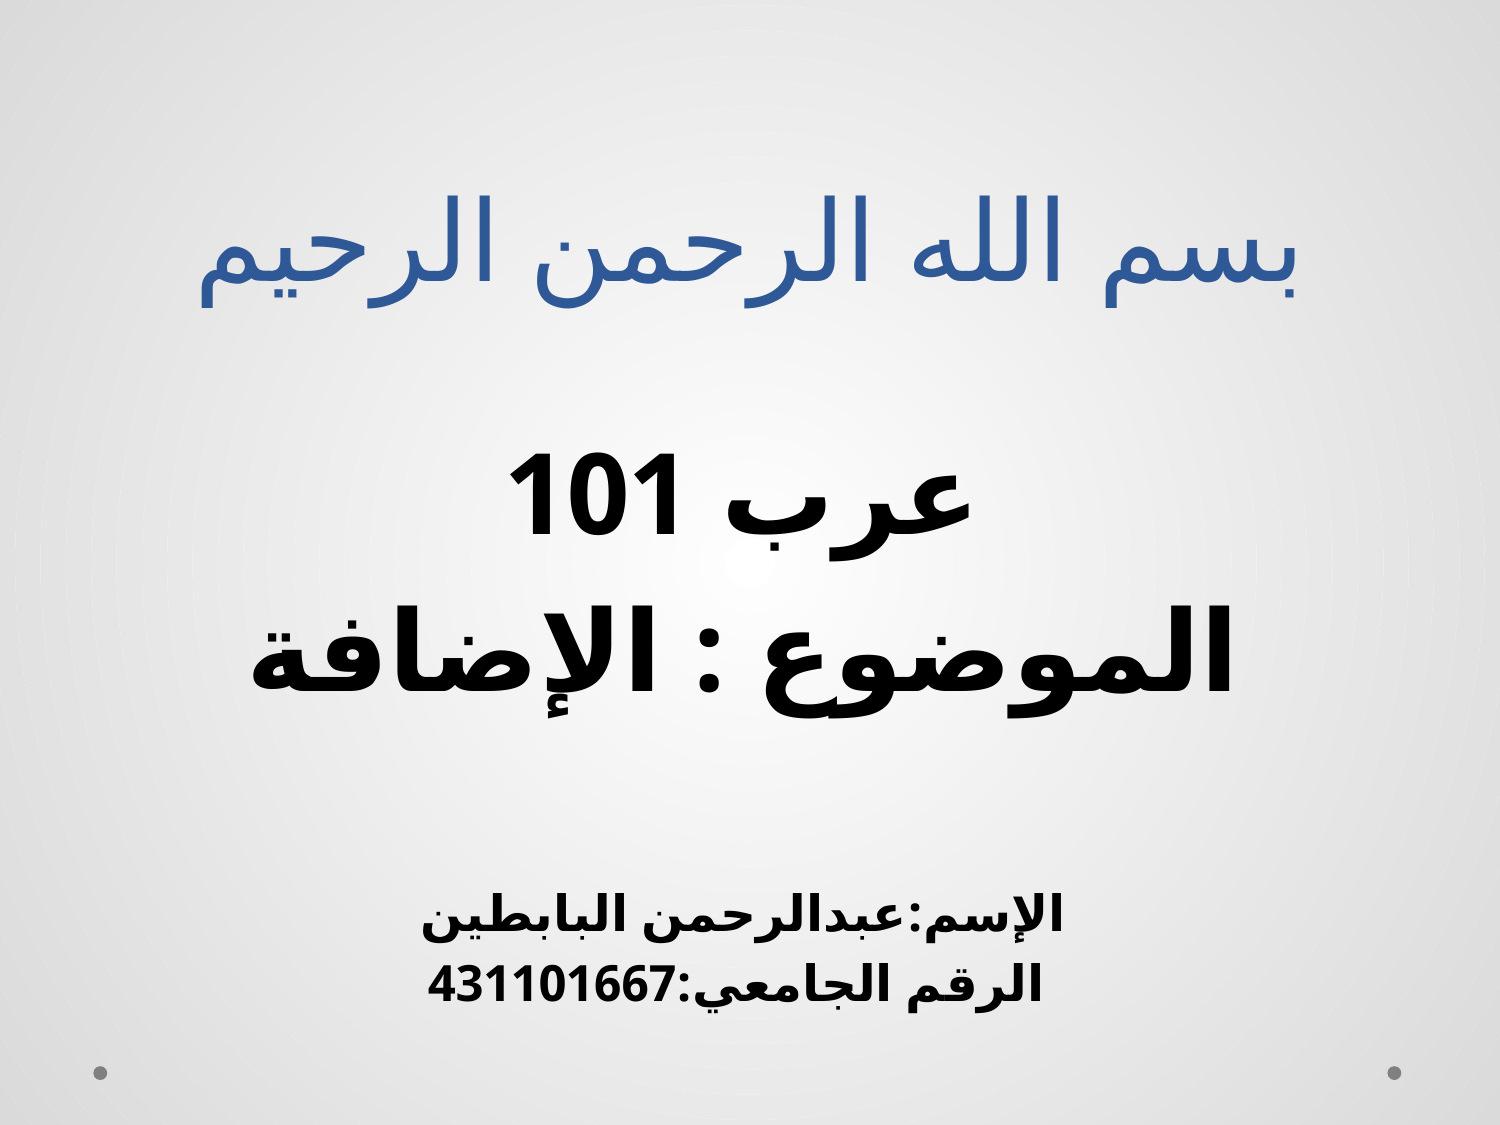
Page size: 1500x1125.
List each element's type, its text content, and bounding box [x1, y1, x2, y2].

subtitle عرب 101 الموضوع : الإضافة الإسم:عبدالرحمن البابطين الرقم الجامعي:431101667 [218, 574, 1269, 859]
title بسم الله الرحمن الرحيم [112, 99, 1388, 374]
